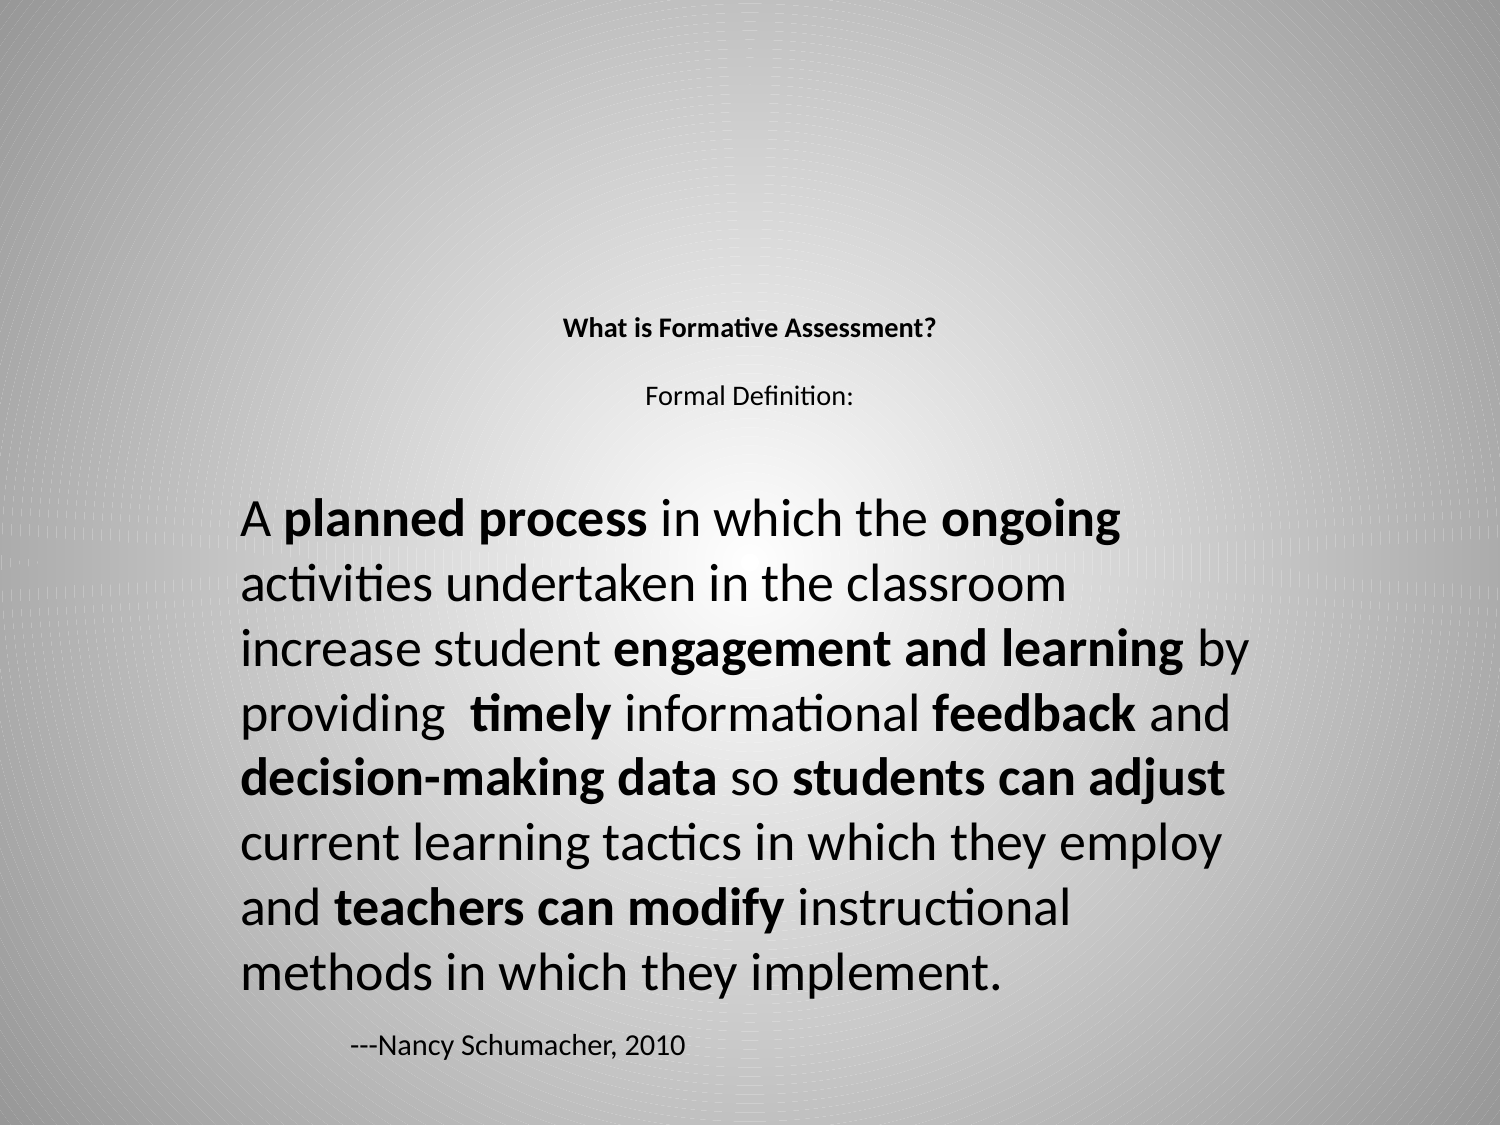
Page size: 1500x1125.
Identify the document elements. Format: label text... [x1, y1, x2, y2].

title What is Formative Assessment? Formal Definition: [112, 299, 1388, 488]
subtitle A planned process in which the ongoing activities undertaken in the classroom increase student engagement and learning by providing timely informational feedback and decision-making data so students can adjust current learning tactics in which they employ and teachers can modify instructional methods in which they implement. ---Nancy Schumacher, 2010 [225, 474, 1275, 1075]
